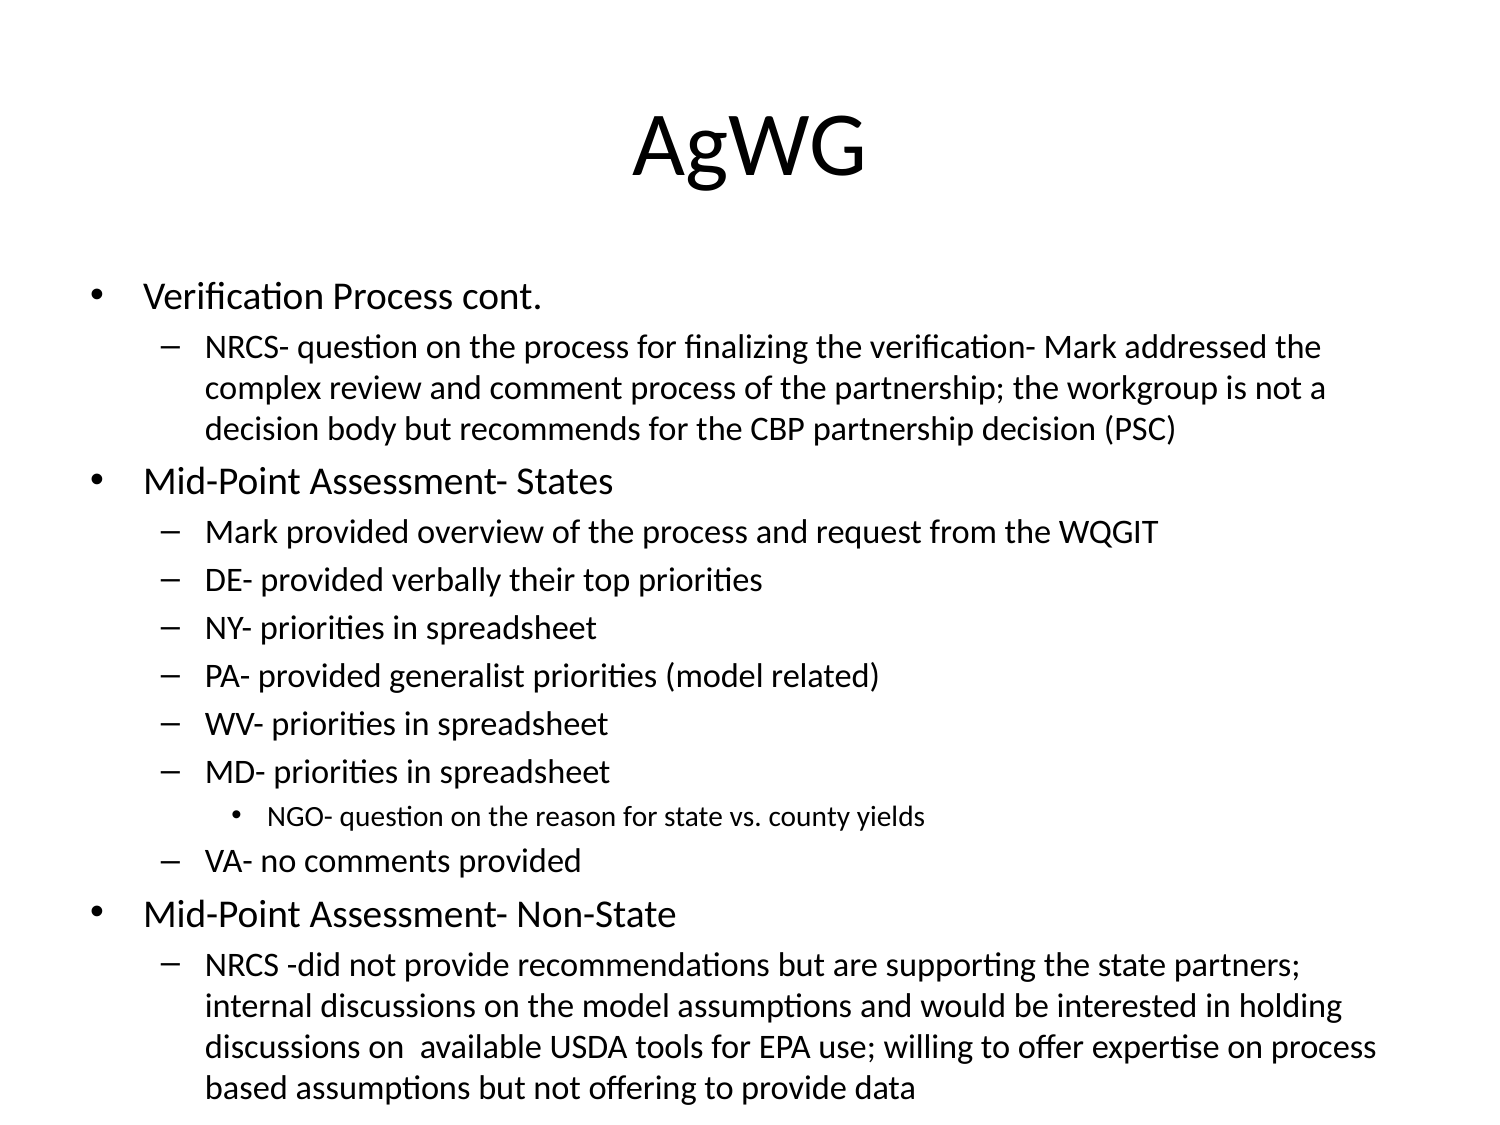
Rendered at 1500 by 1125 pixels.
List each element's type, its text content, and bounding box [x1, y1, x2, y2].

title AgWG [75, 45, 1425, 233]
list Verification Process cont. NRCS- question on the process for finalizing the verification- Mark addressed the complex review and comment process of the partnership; the workgroup is not a decision body but recommends for the CBP partnership decision (PSC) Mid-Point Assessment- States Mark provided overview of the process and request from the WQGIT DE- provided verbally their top priorities NY- priorities in spreadsheet PA- provided generalist priorities (model related) WV- priorities in spreadsheet MD- priorities in spreadsheet NGO- question on the reason for state vs. county yields VA- no comments provided Mid-Point Assessment- Non-State NRCS -did not provide recommendations but are supporting the state partners; internal discussions on the model assumptions and would be interested in holding discussions on available USDA tools for EPA use; willing to offer expertise on process based assumptions but not offering to provide data [75, 262, 1425, 1125]
